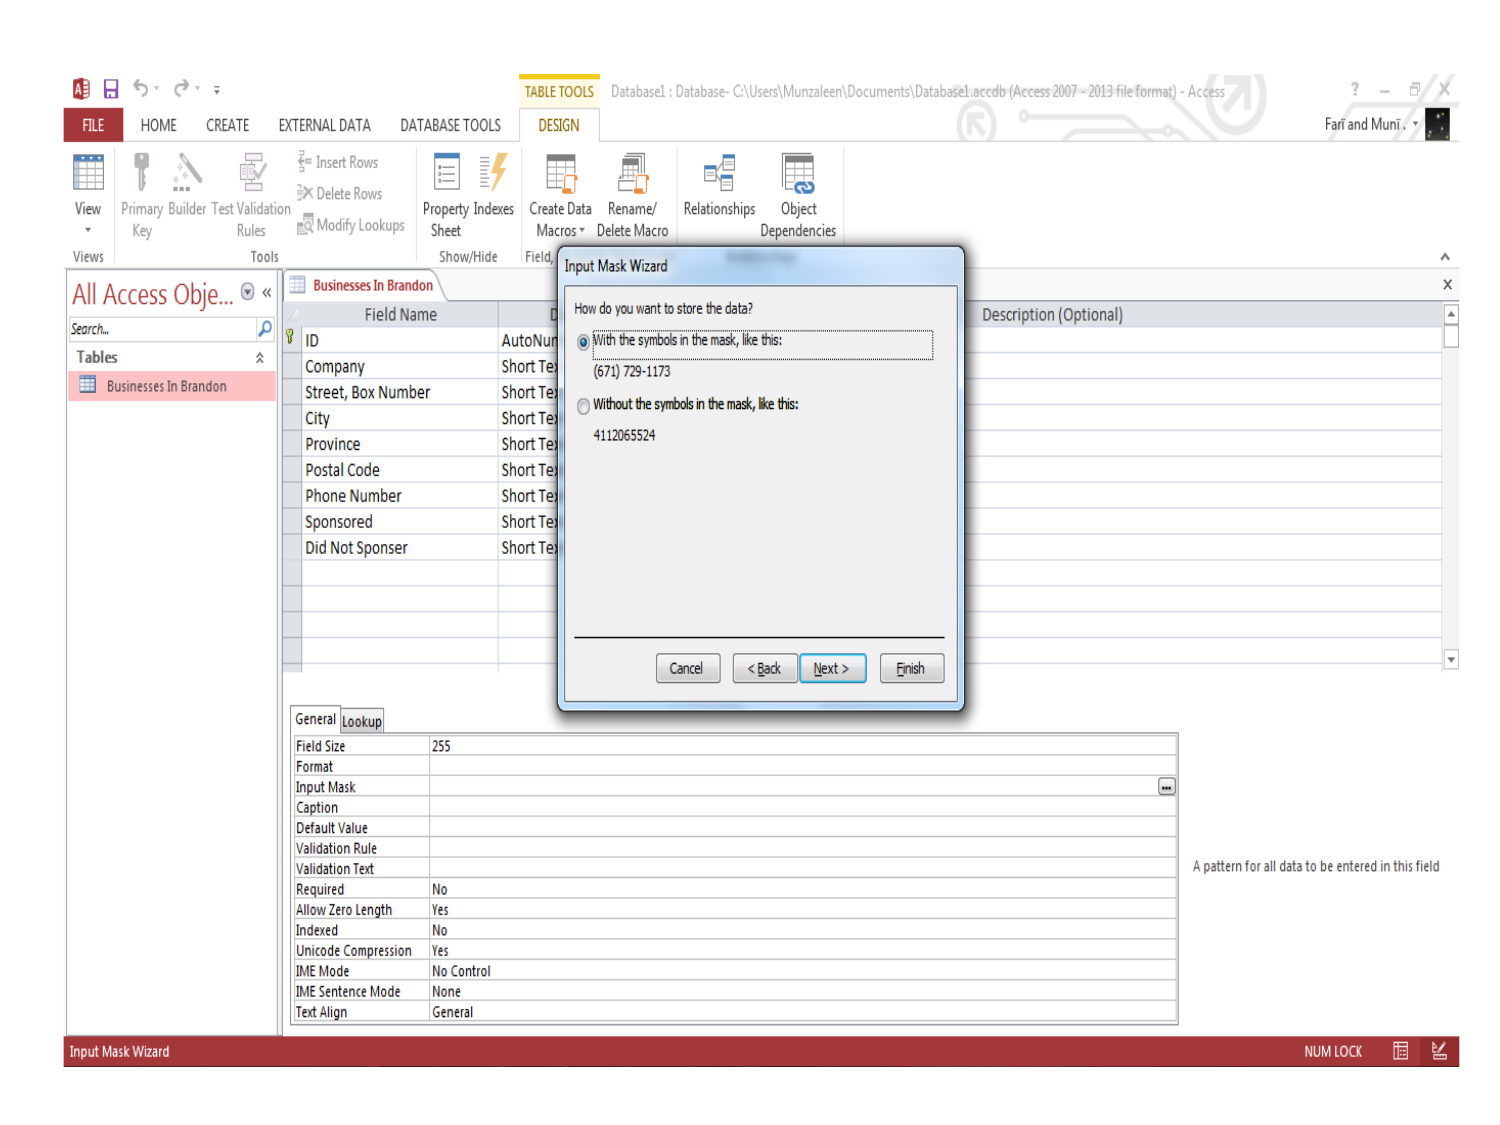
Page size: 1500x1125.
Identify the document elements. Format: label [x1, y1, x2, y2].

picture [63, 74, 1460, 1068]
